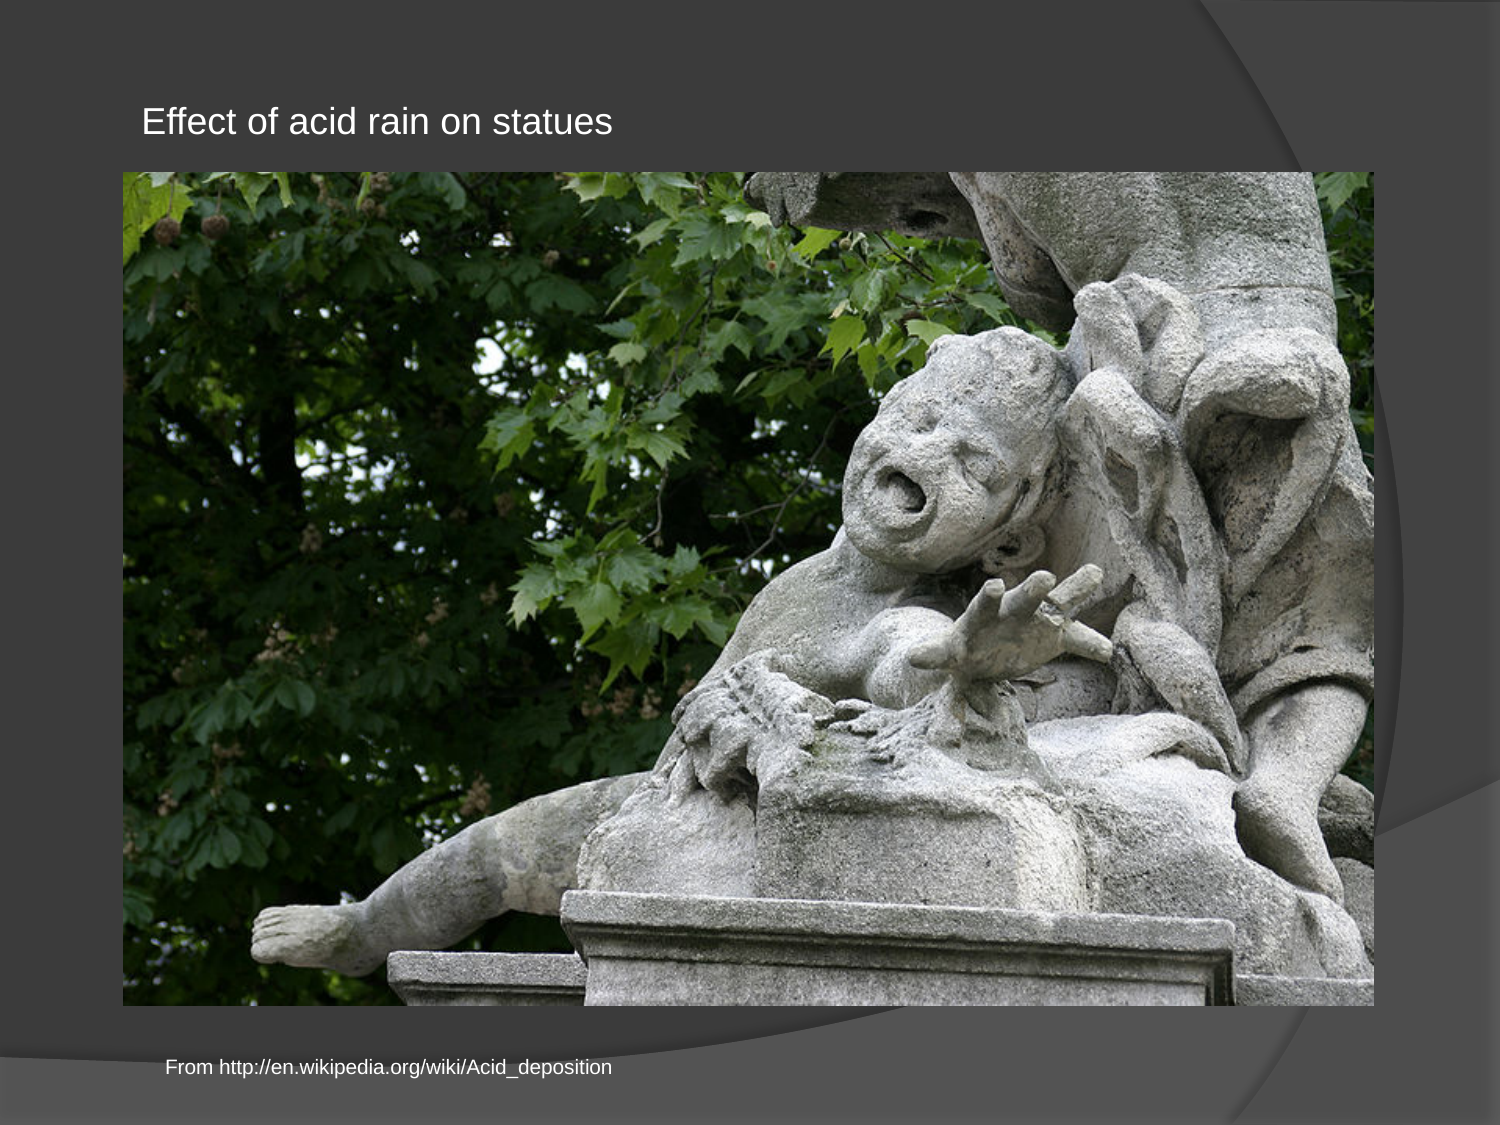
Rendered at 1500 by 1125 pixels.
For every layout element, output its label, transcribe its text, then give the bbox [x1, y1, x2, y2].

text_box Effect of acid rain on statues [126, 89, 629, 150]
text_box From http://en.wikipedia.org/wiki/Acid_deposition [150, 1046, 628, 1087]
picture [123, 172, 1375, 1006]
